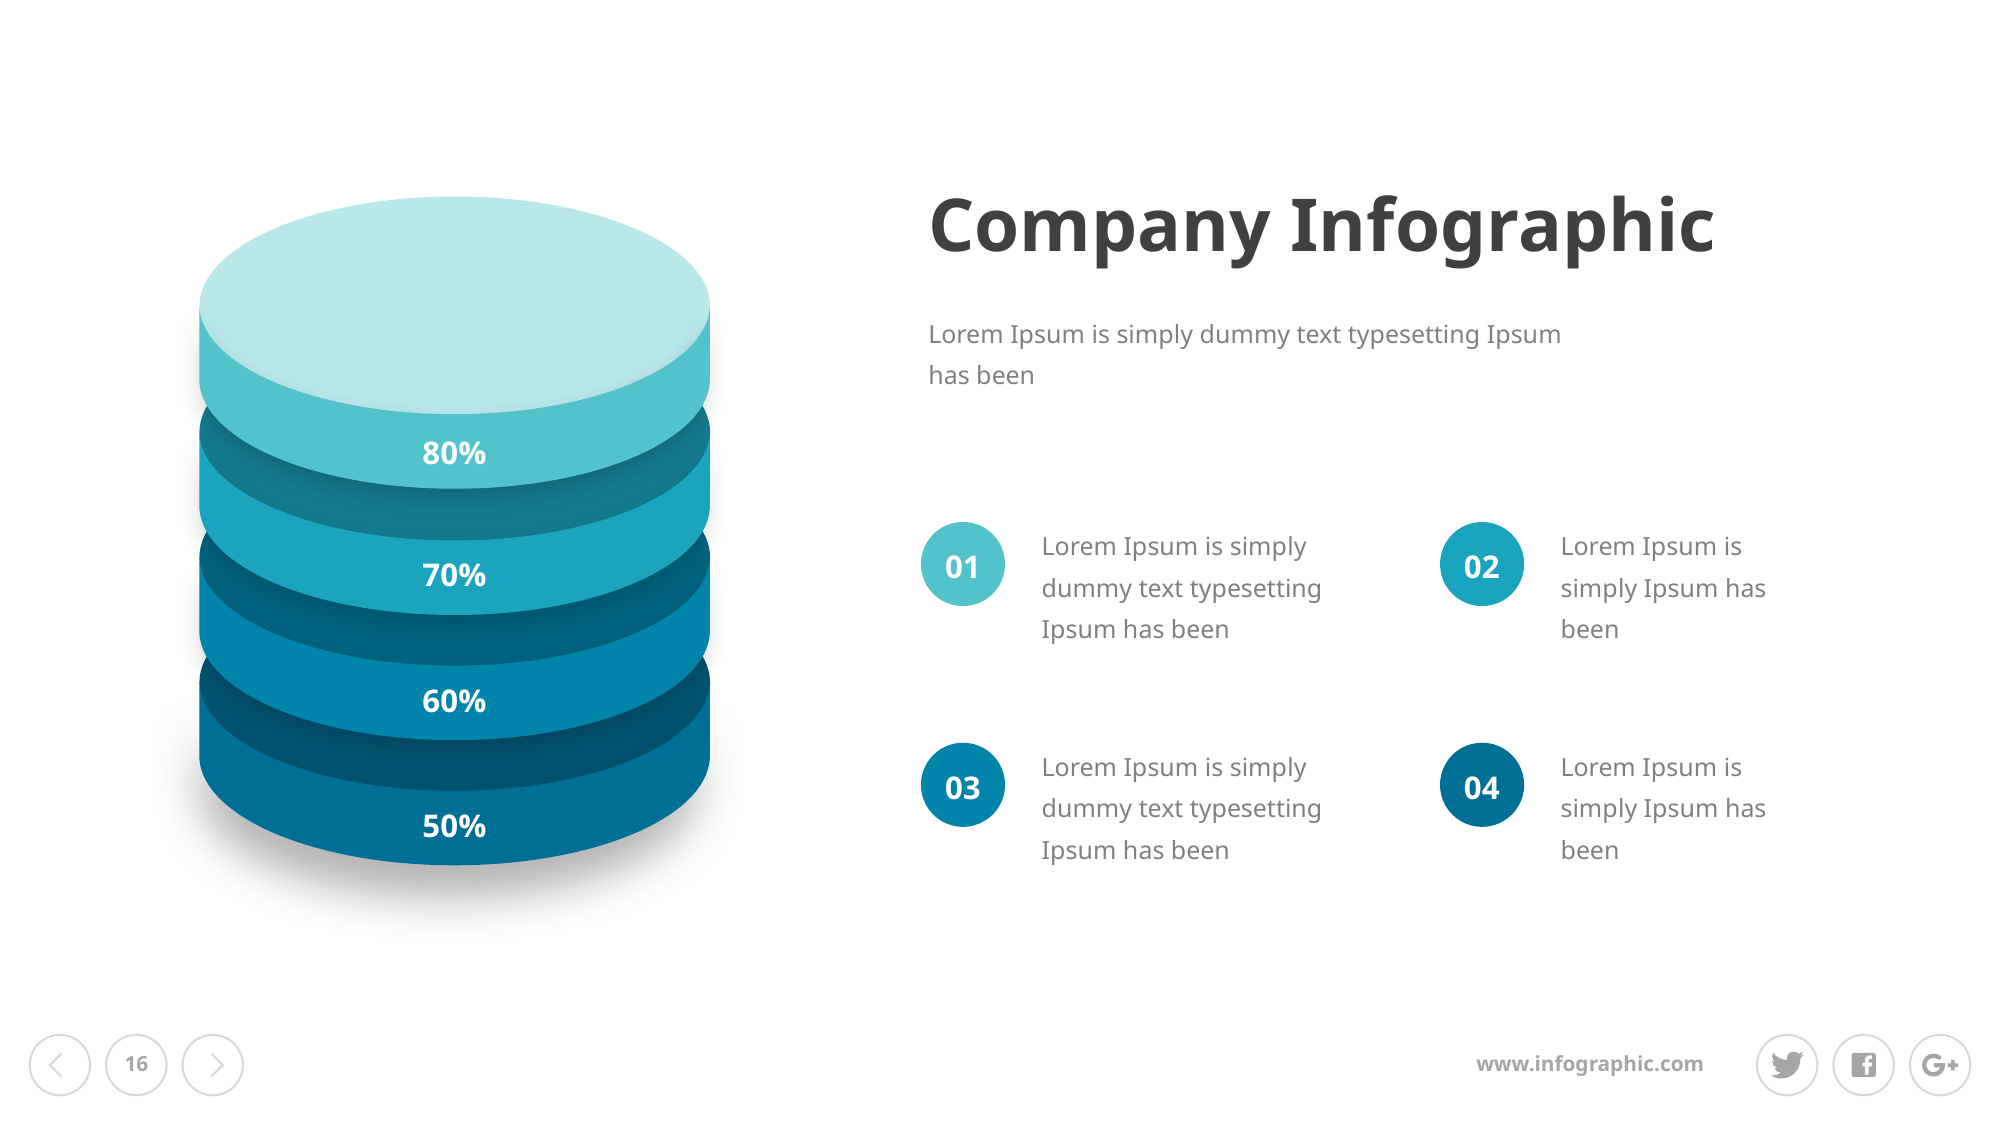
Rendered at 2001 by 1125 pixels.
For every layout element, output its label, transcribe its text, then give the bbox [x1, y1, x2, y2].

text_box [199, 196, 711, 866]
text_box Lorem Ipsum is simply dummy text typesetting Ipsum has been [913, 299, 1614, 398]
text_box Company Infographic [913, 171, 1785, 274]
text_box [913, 511, 1785, 649]
footer www.infographic.com [1044, 1043, 1720, 1087]
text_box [913, 732, 1785, 869]
slide_number 16 [90, 1034, 183, 1095]
